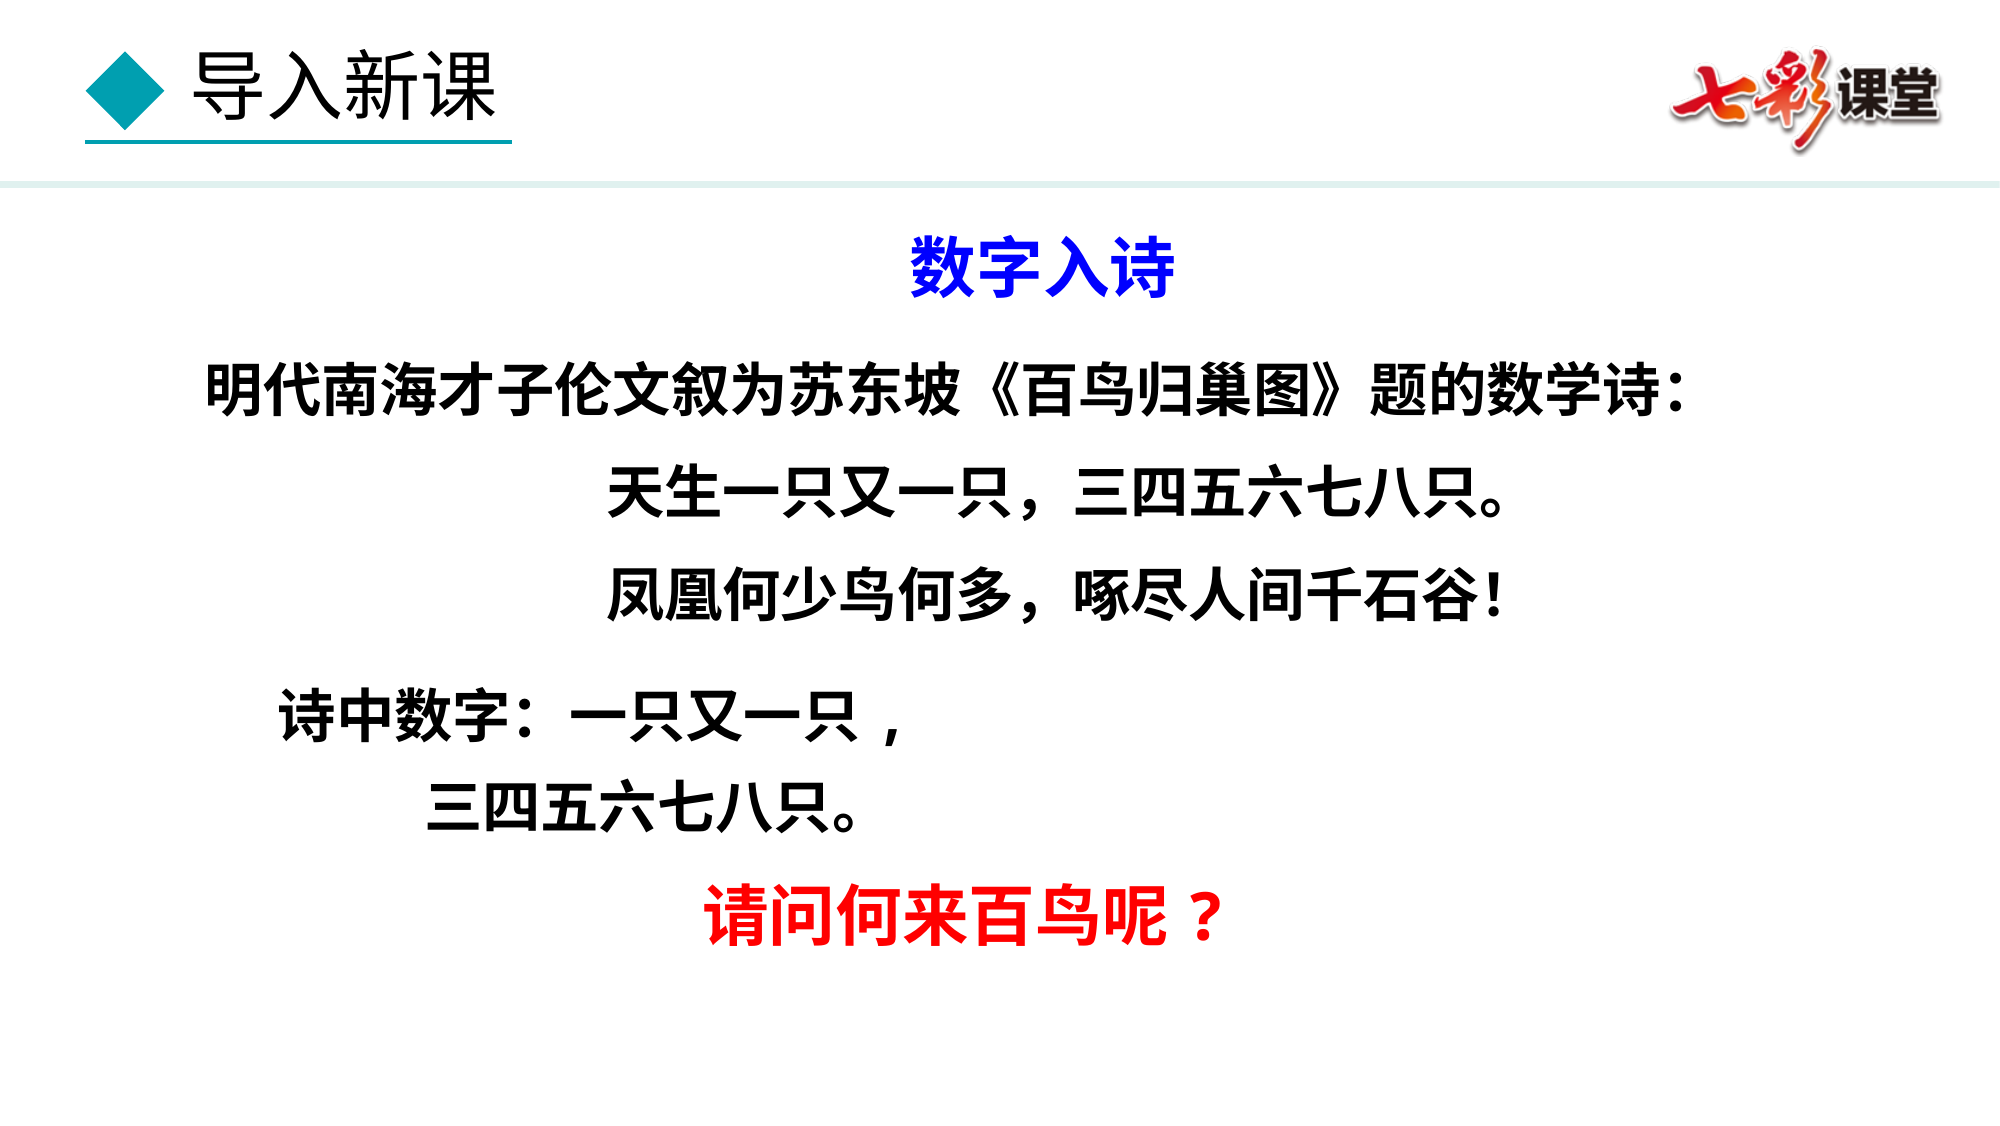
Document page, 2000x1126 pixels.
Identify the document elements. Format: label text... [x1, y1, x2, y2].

title 数字入诗 [875, 212, 1211, 320]
text_box 诗中数字：一只又一只, 三四五六七八只。 [257, 648, 1180, 851]
text_box 请问何来百鸟呢? [682, 863, 1246, 964]
list 明代南海才子伦文叙为苏东坡《百鸟归巢图》题的数学诗： 天生一只又一只，三四五六七八只。 凤凰何少鸟何多，啄尽人间千石谷！ [72, 324, 1902, 649]
picture [1666, 42, 1948, 157]
